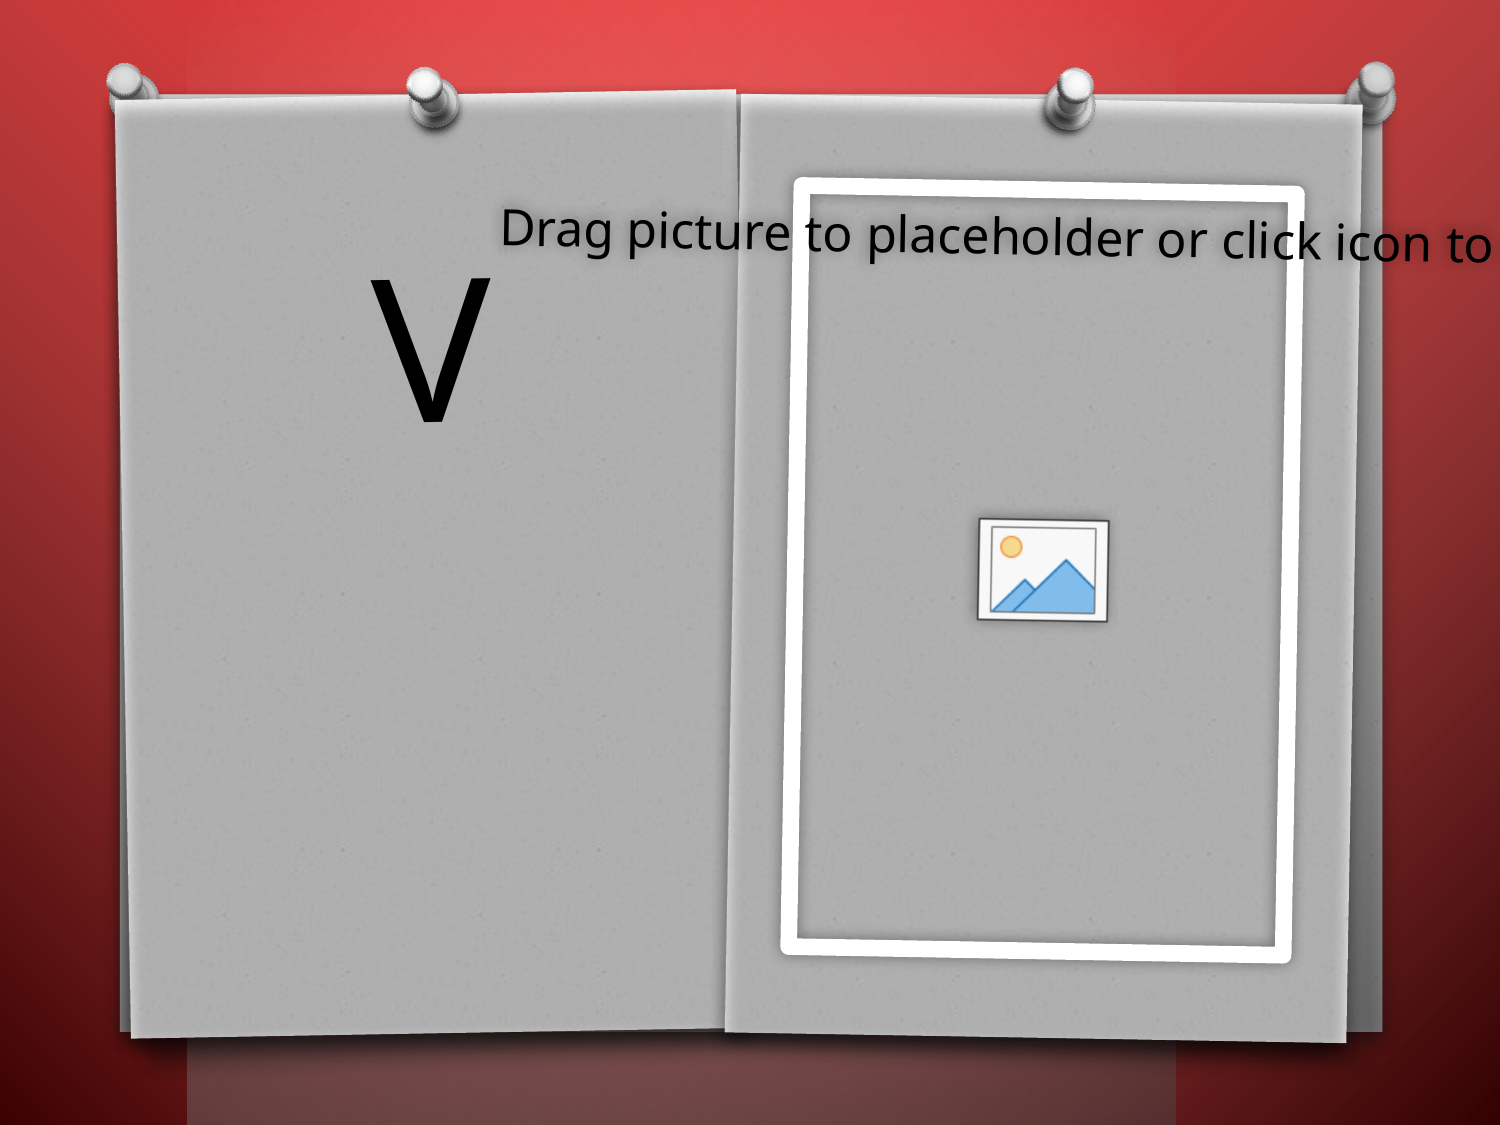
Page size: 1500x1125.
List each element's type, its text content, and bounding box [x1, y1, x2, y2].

picture [1016, 41, 1138, 162]
title V [179, 222, 687, 475]
picture [803, 197, 1282, 943]
picture [375, 33, 497, 157]
